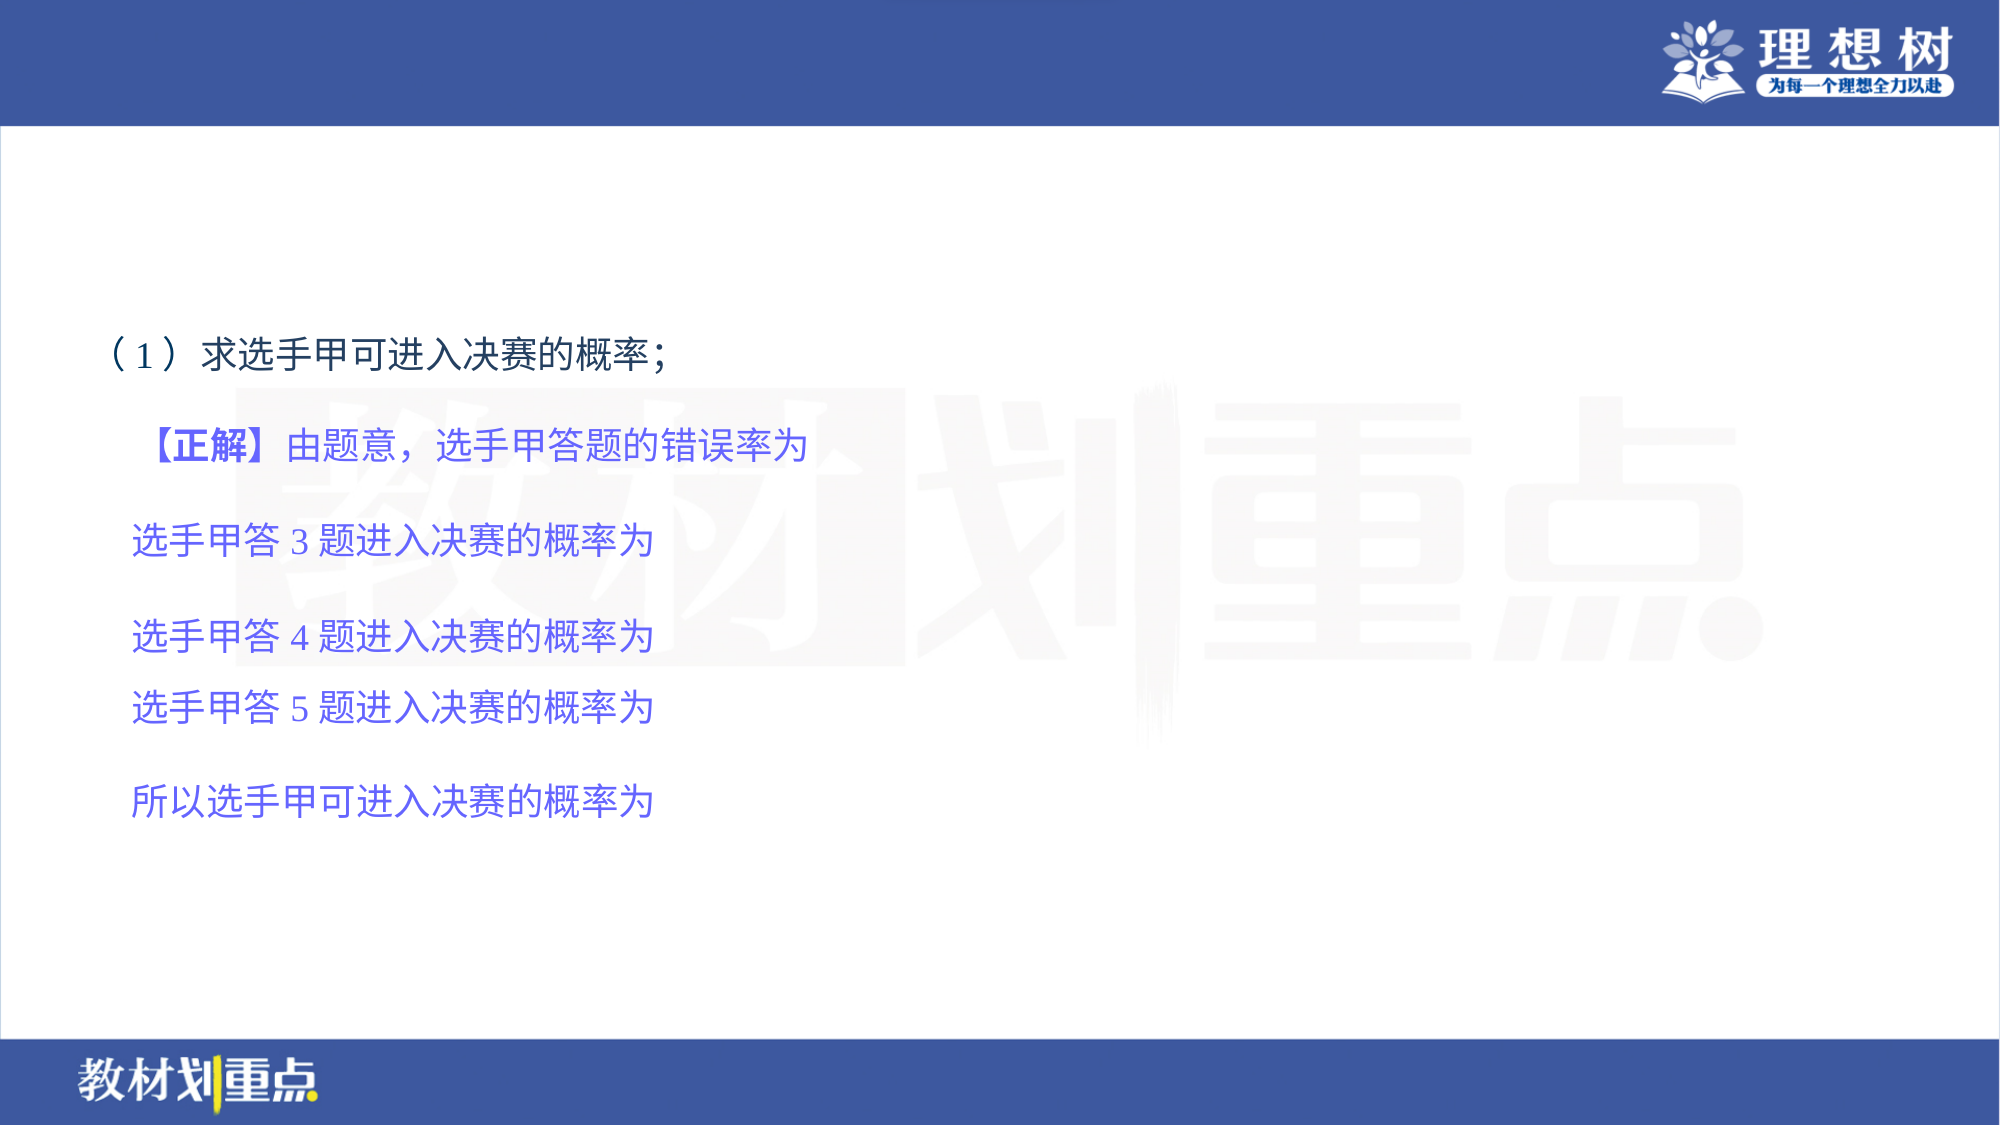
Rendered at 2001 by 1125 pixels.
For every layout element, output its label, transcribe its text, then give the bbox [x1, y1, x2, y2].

text_box （1）求选手甲可进入决赛的概率； [88, 309, 1911, 369]
picture [0, 0, 2000, 1125]
